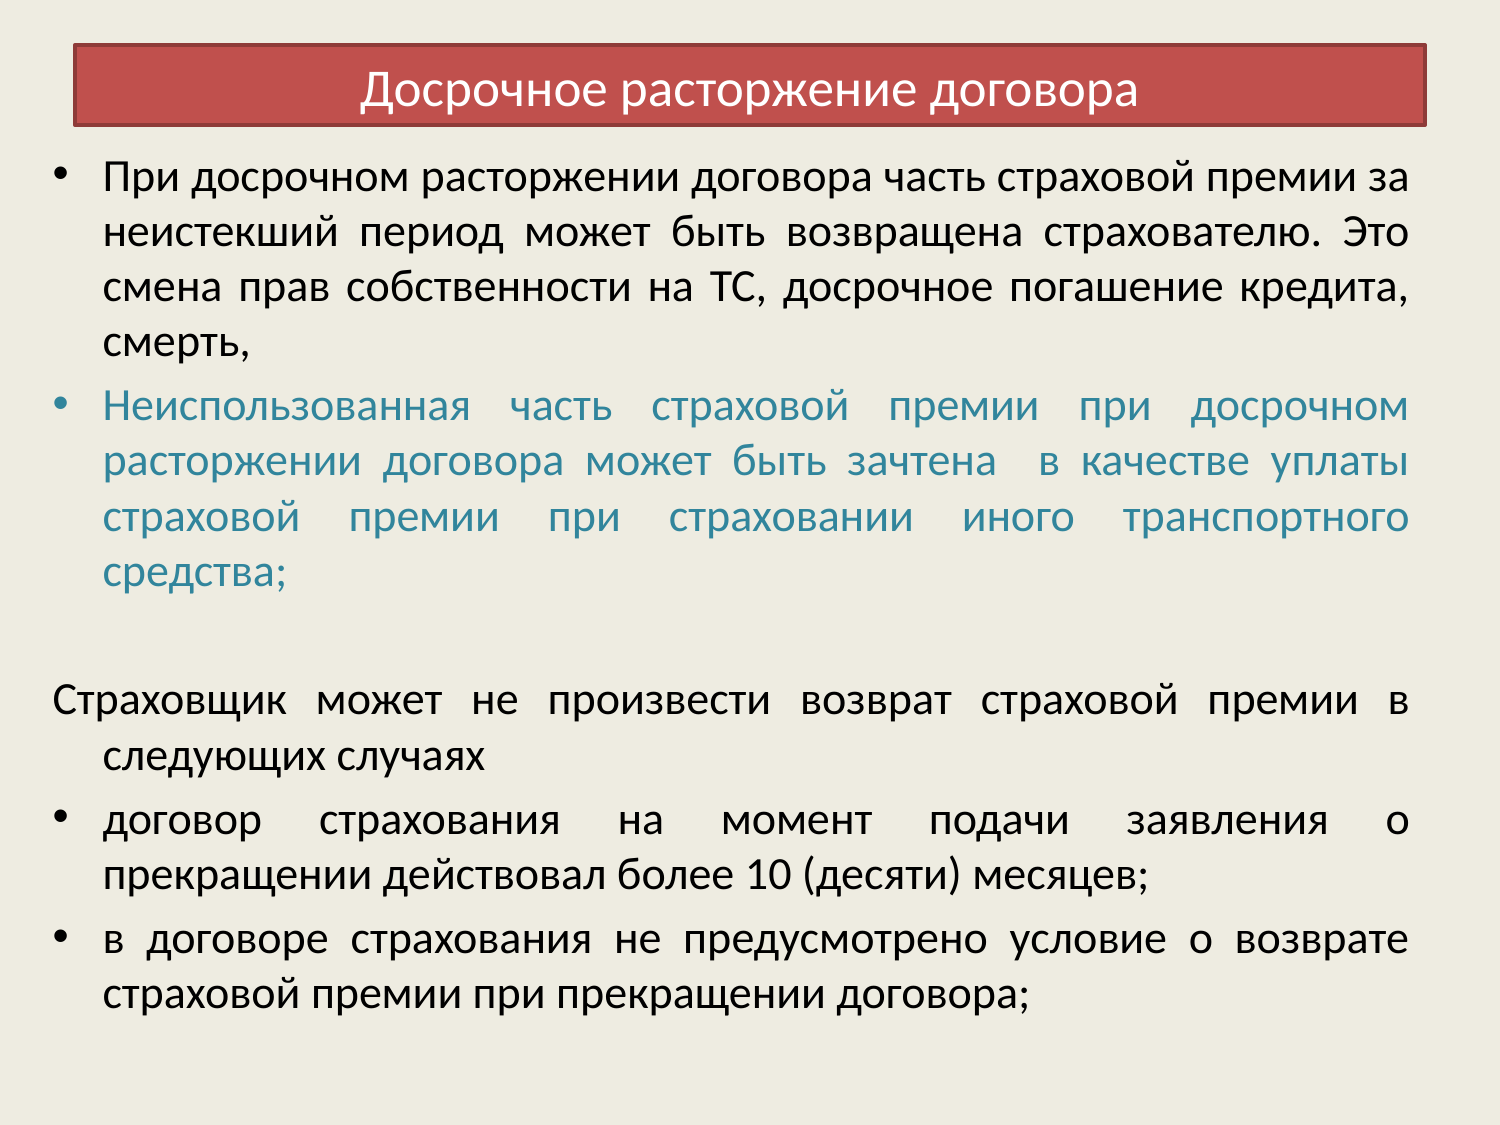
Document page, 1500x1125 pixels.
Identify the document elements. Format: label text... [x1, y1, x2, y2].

title Досрочное расторжение договора [73, 43, 1427, 127]
list При досрочном расторжении договора часть страховой премии за неистекший период может быть возвращена страхователю. Это смена прав собственности на ТС, досрочное погашение кредита, смерть, Неиспользованная часть страховой премии при досрочном расторжении договора может быть зачтена в качестве уплаты страховой премии при страховании иного транспортного средства; Страховщик может не произвести возврат страховой премии в следующих случаях договор страхования на момент подачи заявления о прекращении действовал более 10 (десяти) месяцев; в договоре страхования не предусмотрено условие о возврате страховой премии при прекращении договора; [37, 137, 1425, 1038]
